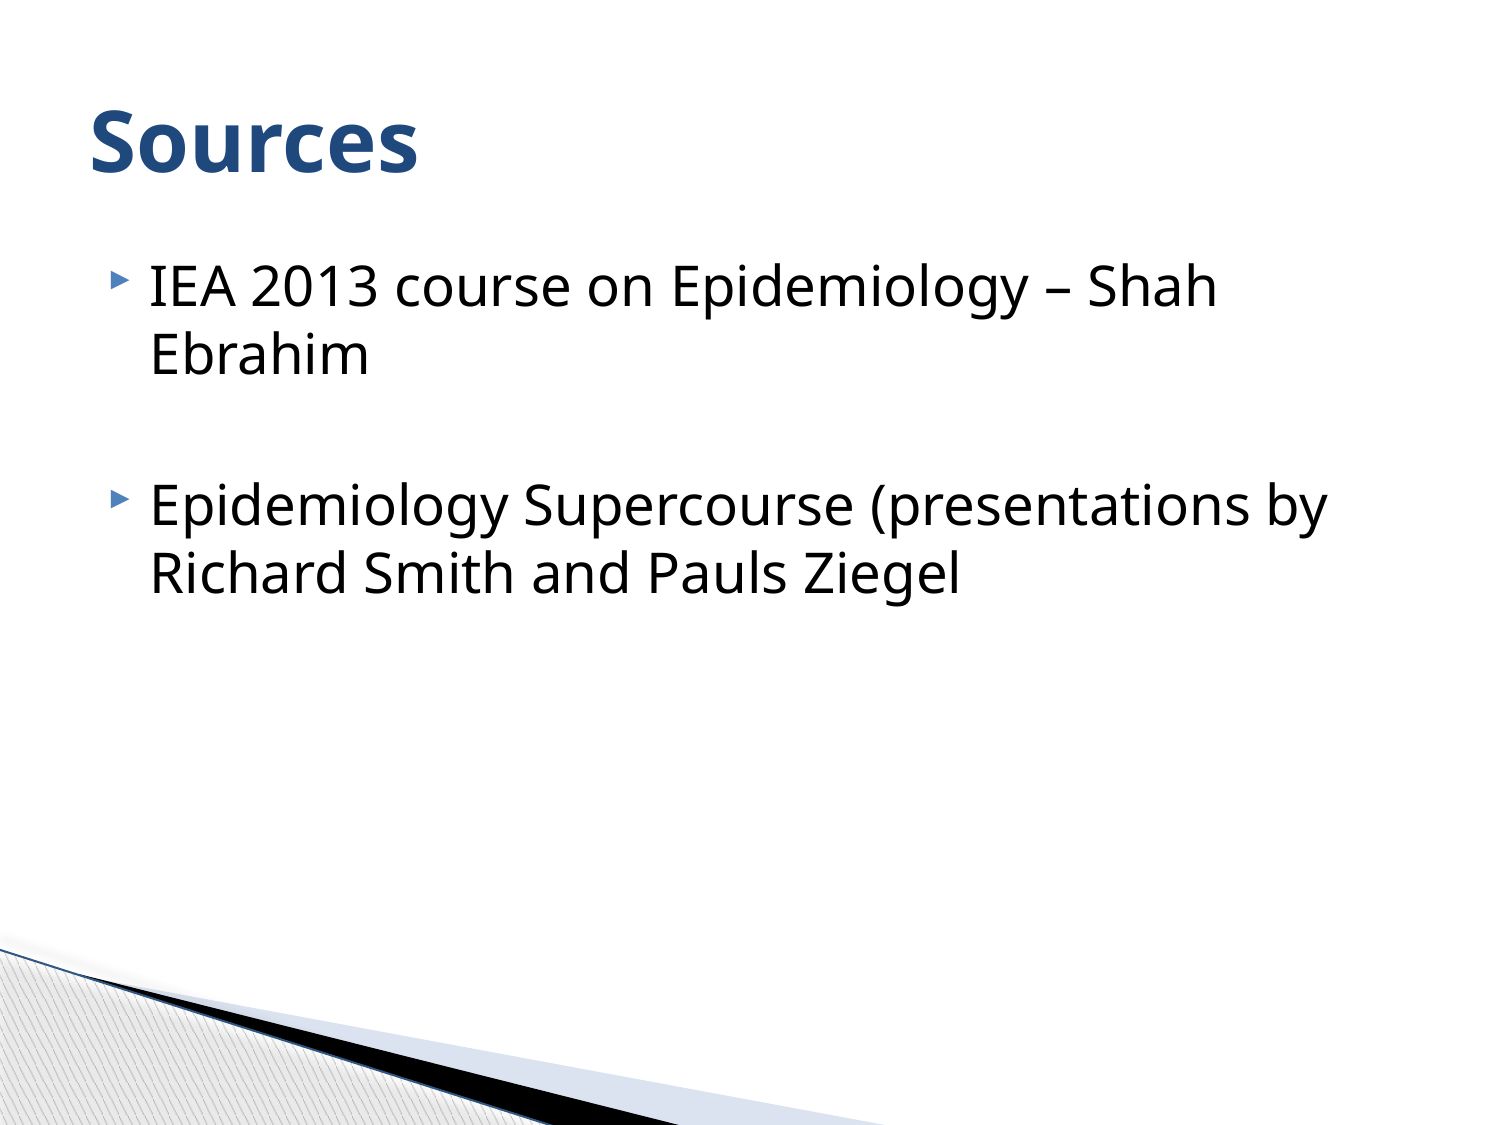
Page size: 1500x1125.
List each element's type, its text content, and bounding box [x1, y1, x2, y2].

title Sources [75, 45, 1425, 233]
list IEA 2013 course on Epidemiology – Shah Ebrahim Epidemiology Supercourse (presentations by Richard Smith and Pauls Ziegel [75, 243, 1425, 986]
